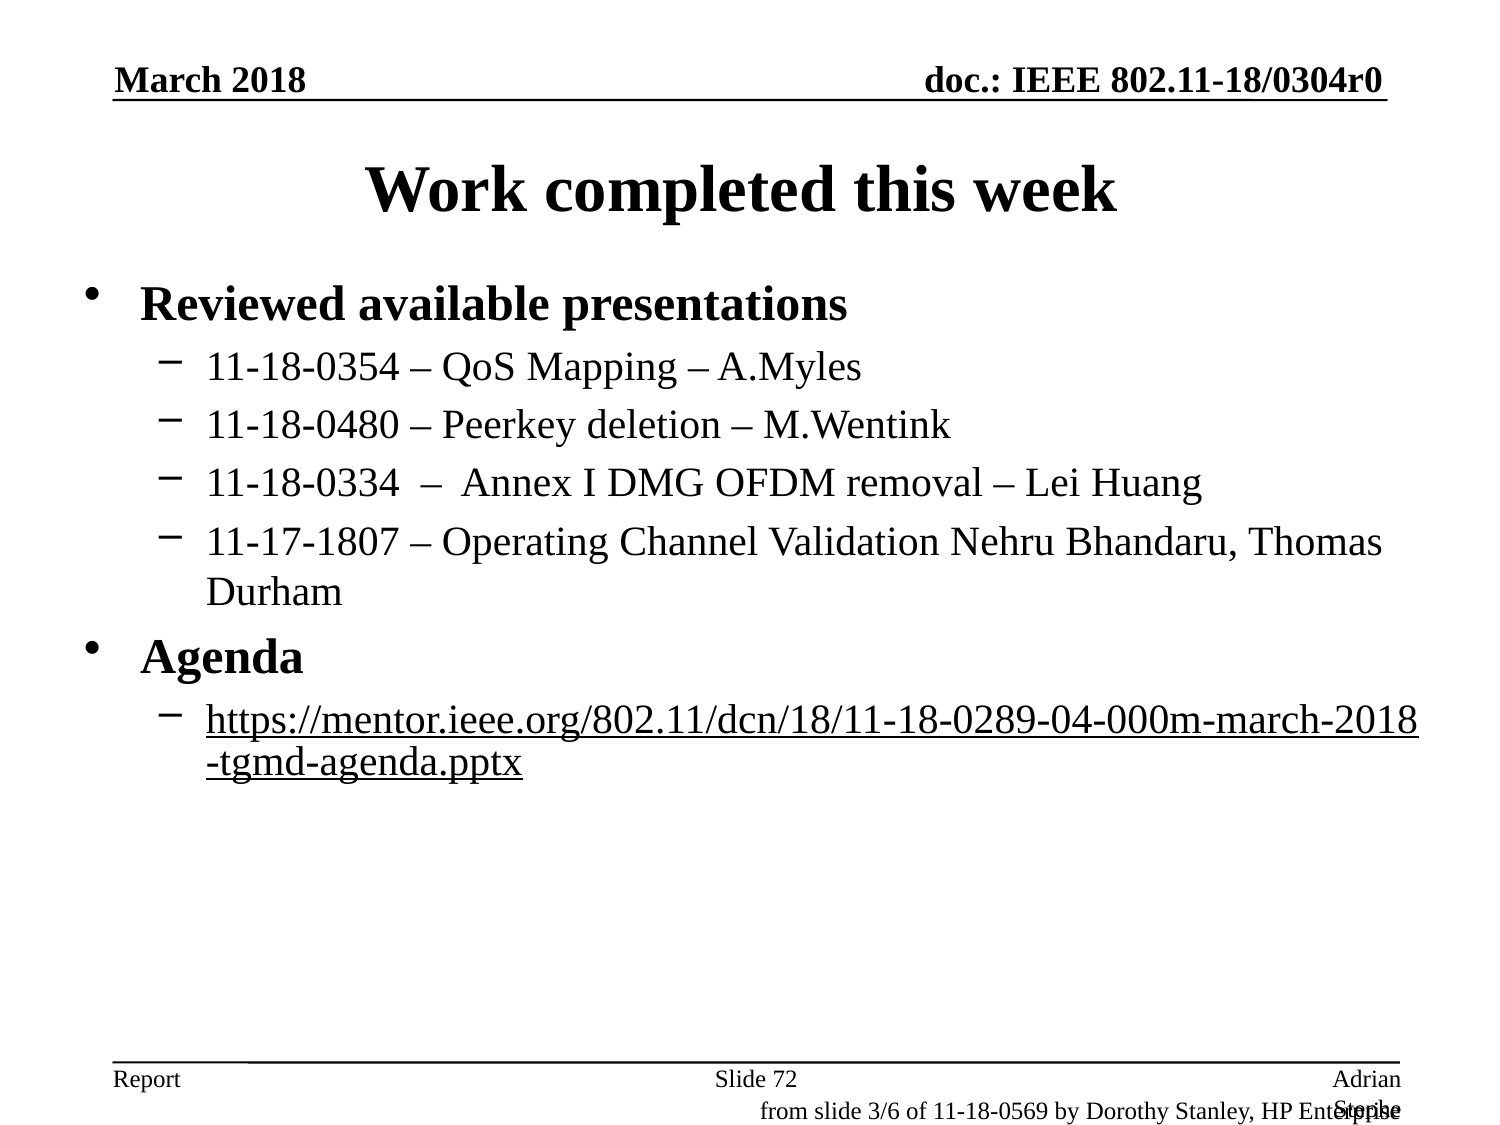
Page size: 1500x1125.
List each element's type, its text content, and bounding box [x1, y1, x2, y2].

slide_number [114, 54, 374, 101]
title Work completed this week [112, 137, 1388, 262]
slide_number Slide 72 [711, 1061, 801, 1093]
list Reviewed available presentations 11-18-0354 – QoS Mapping – A.Myles 11-18-0480 – Peerkey deletion – M.Wentink 11-18-0334 – Annex I DMG OFDM removal – Lei Huang 11-17-1807 – Operating Channel Validation Nehru Bhandaru, Thomas Durham Agenda https://mentor.ieee.org/802.11/dcn/18/11-18-0289-04-000m-march-2018-tgmd-agenda.pptx [68, 262, 1444, 1038]
footer Adrian Stephens, Intel Corporation [1324, 1061, 1402, 1087]
text_box from slide 3/6 of 11-18-0569 by Dorothy Stanley, HP Enterprise [343, 1087, 1417, 1125]
